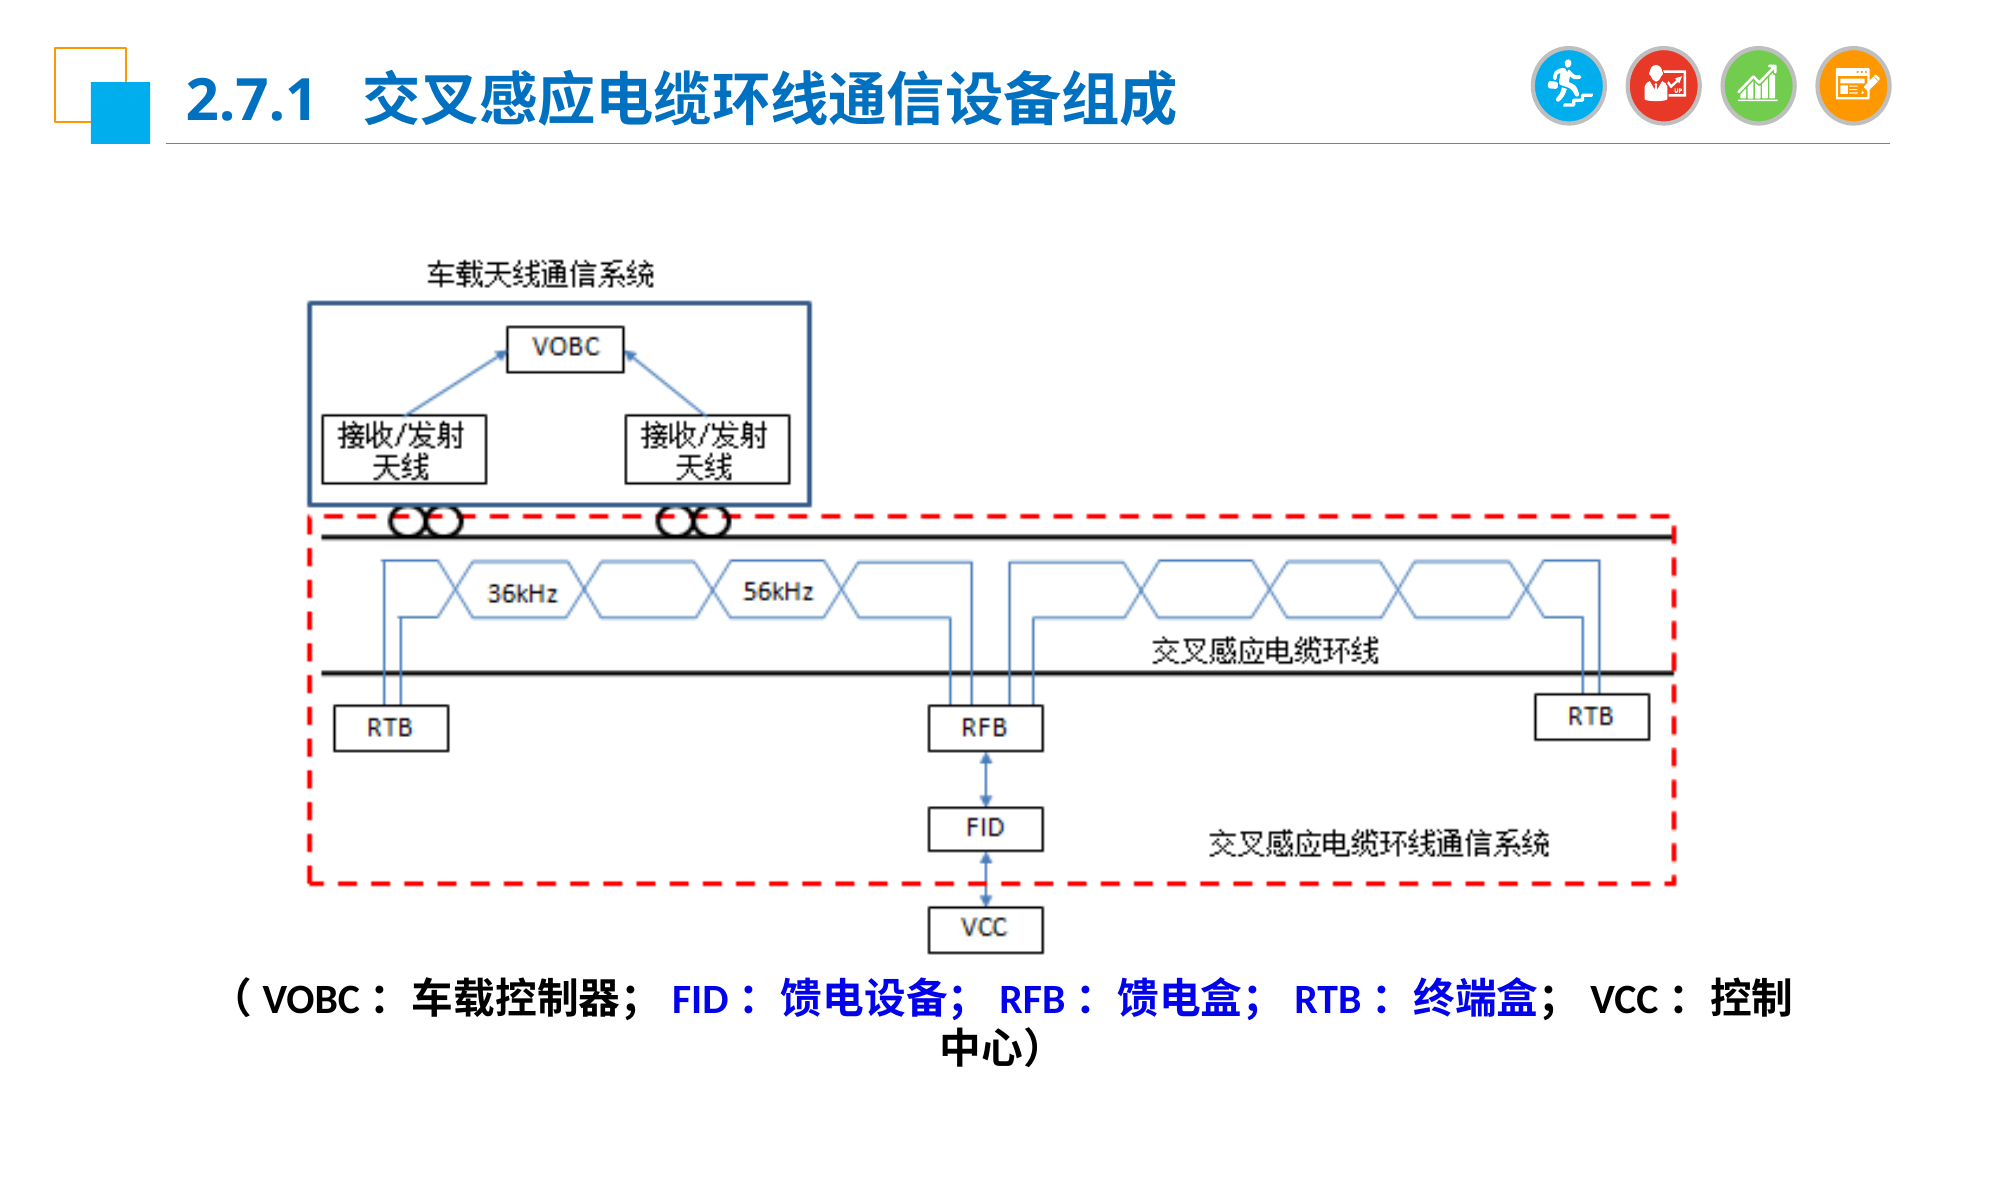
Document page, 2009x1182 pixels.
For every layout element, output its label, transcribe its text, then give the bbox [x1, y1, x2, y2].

picture [288, 238, 1696, 966]
text_box 2.7.1 交叉感应电缆环线通信设备组成 [165, 51, 1199, 212]
text_box （VOBC：车载控制器；FID：馈电设备；RFB：馈电盒；RTB：终端盒；VCC：控制中心） [195, 964, 1809, 1080]
